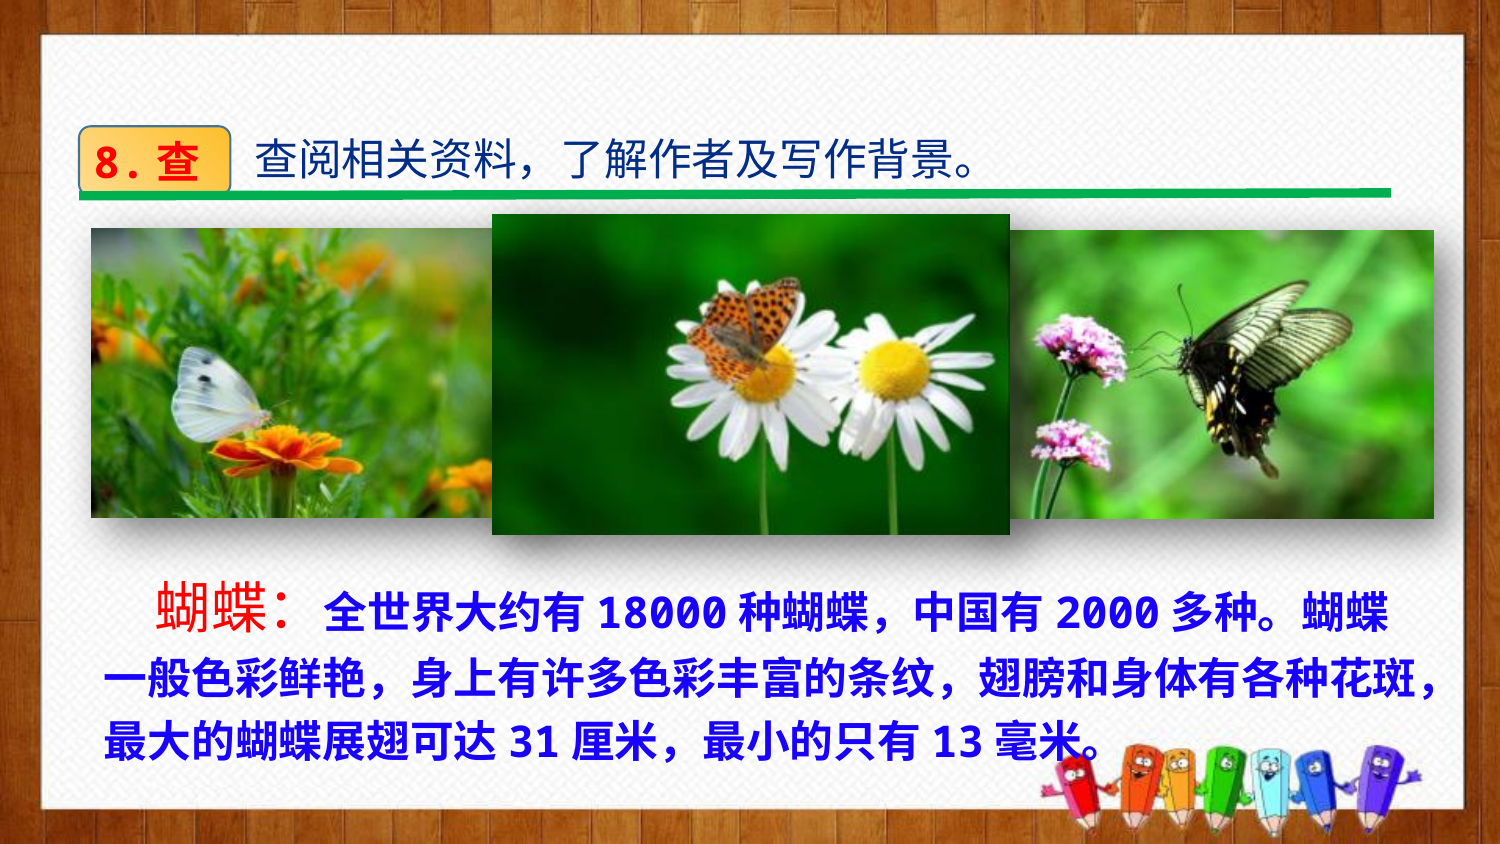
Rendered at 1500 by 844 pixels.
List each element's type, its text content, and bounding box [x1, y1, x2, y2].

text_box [78, 192, 1391, 196]
text_box 蝴蝶：全世界大约有18000种蝴蝶，中国有2000多种。蝴蝶一般色彩鲜艳，身上有许多色彩丰富的条纹，翅膀和身体有各种花斑，最大的蝴蝶展翅可达31厘米，最小的只有13毫米。 [92, 553, 1438, 772]
text_box 查阅相关资料，了解作者及写作背景。 [243, 126, 1366, 190]
text_box 8.查 [77, 125, 232, 191]
picture [0, 0, 1500, 844]
